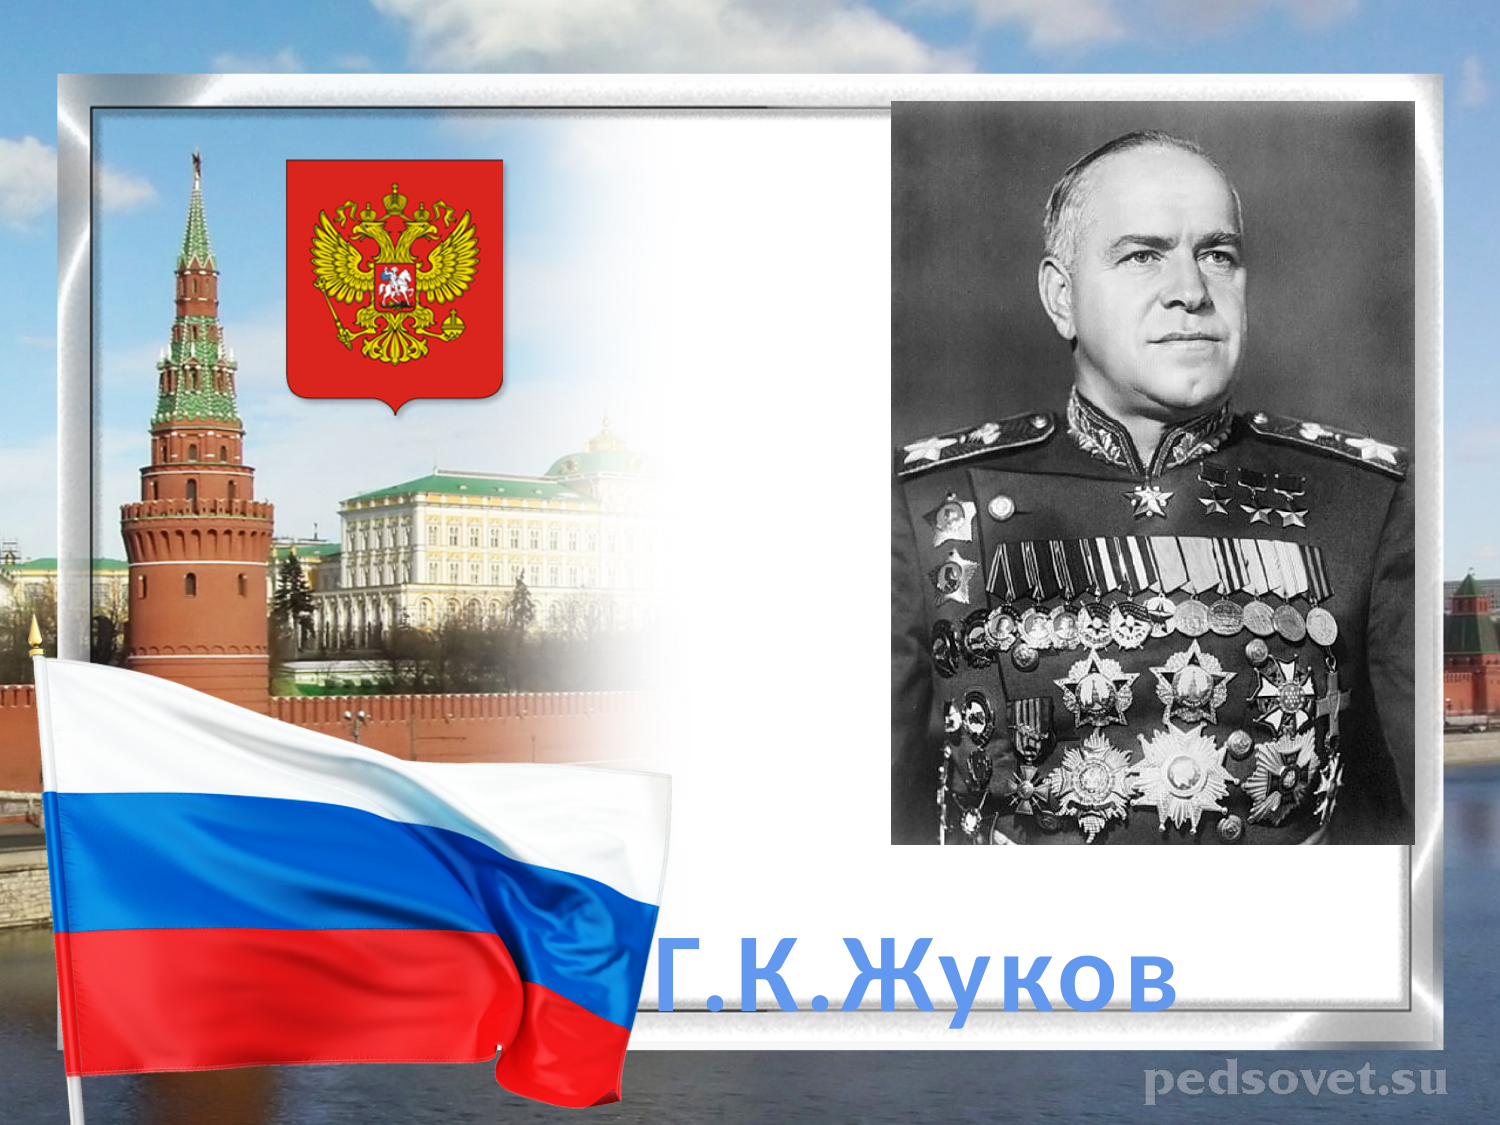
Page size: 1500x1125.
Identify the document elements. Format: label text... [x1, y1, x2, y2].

picture [0, 0, 1500, 1125]
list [891, 101, 1415, 845]
text_box Г.К.Жуков [465, 486, 1211, 1042]
